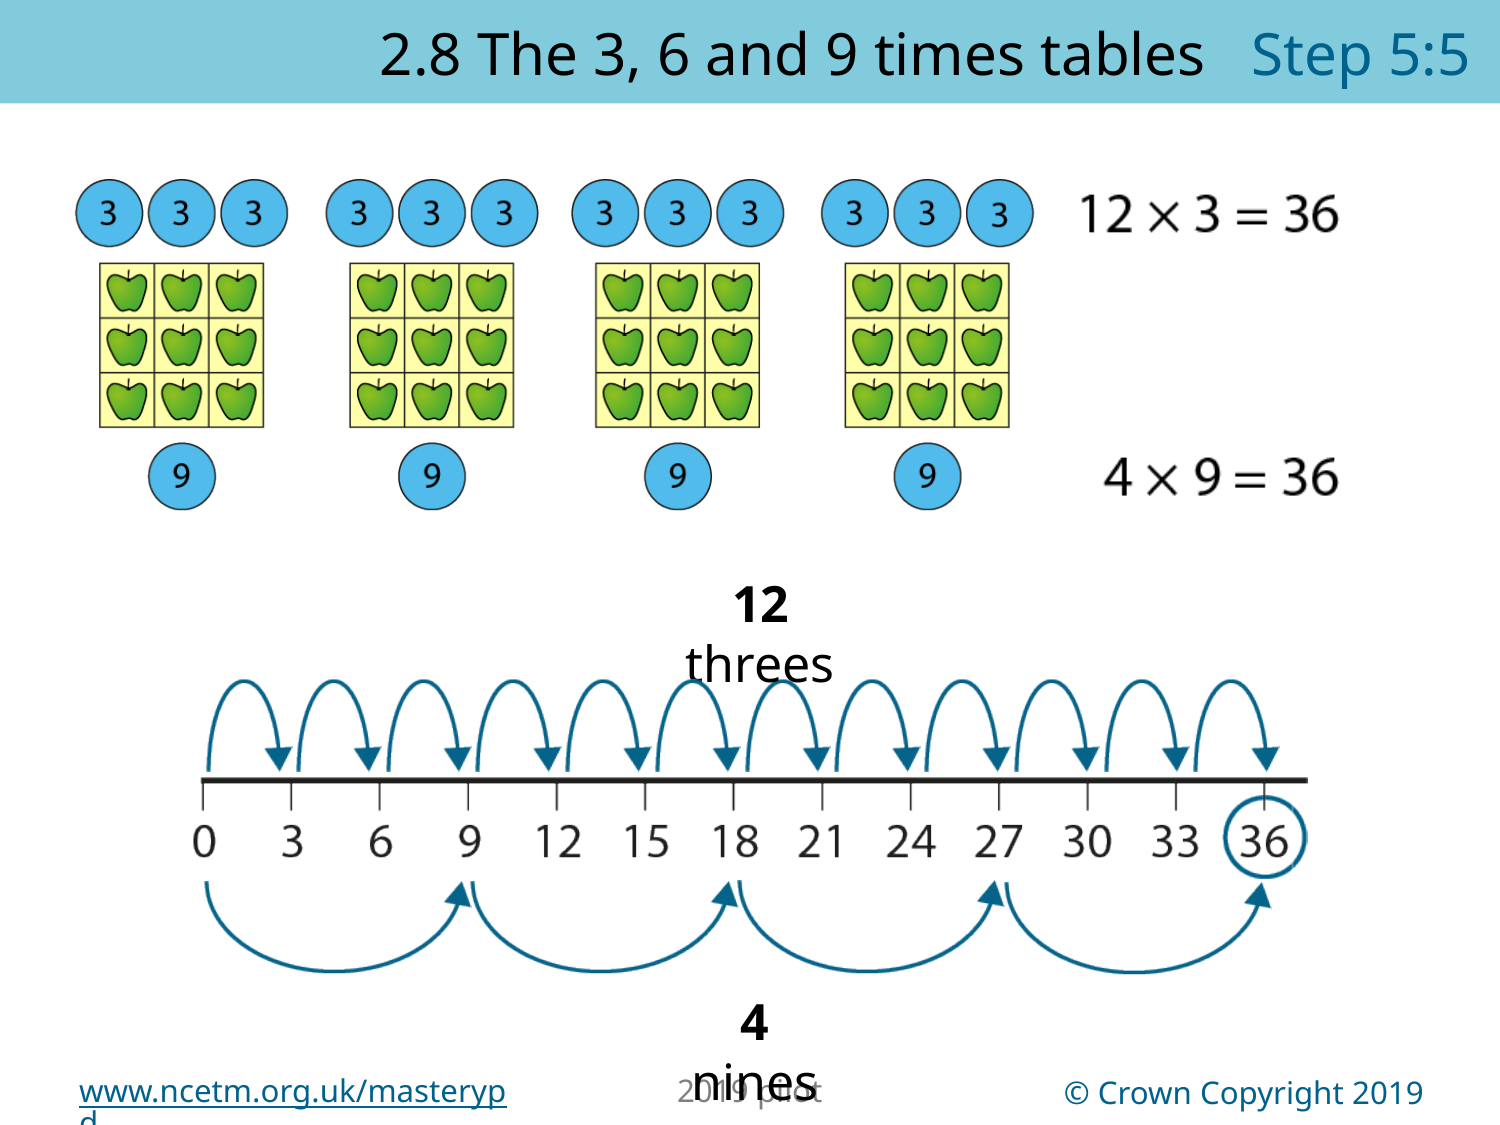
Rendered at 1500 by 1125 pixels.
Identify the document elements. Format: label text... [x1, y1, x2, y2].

picture [1014, 678, 1101, 773]
picture [296, 678, 383, 773]
picture [744, 678, 831, 773]
picture [204, 880, 1272, 977]
picture [475, 678, 562, 773]
picture [1103, 678, 1190, 773]
picture [385, 678, 472, 773]
picture [1193, 678, 1280, 773]
picture [54, 179, 1048, 532]
picture [1055, 158, 1382, 282]
picture [1083, 420, 1411, 538]
picture [206, 678, 293, 773]
picture [655, 678, 742, 773]
picture [192, 776, 1308, 881]
picture [565, 678, 652, 773]
text_box 4 nines [656, 982, 853, 1118]
list 2.8 The 3, 6 and 9 times tables Step 5:5 [0, 0, 1500, 104]
text_box 12 threes [641, 565, 879, 677]
picture [924, 678, 1011, 773]
picture [834, 678, 921, 773]
